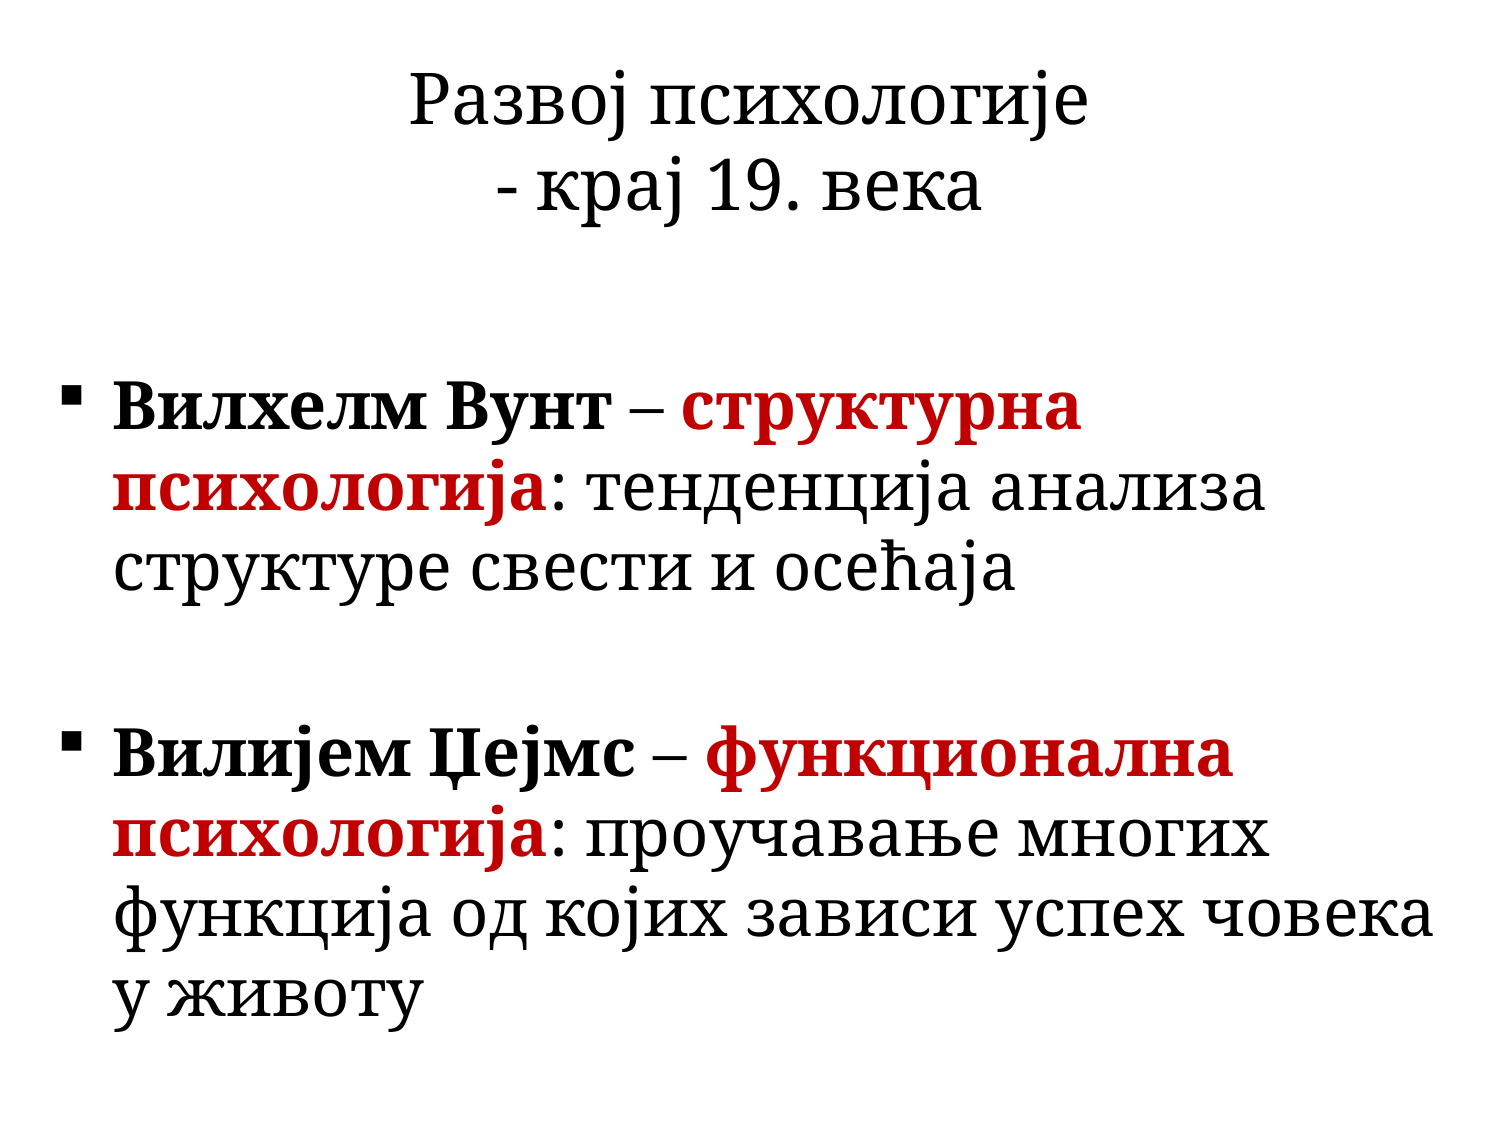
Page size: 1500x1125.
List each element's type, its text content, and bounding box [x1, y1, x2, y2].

title Развој психологије - крај 19. века [74, 44, 1426, 233]
list Вилхелм Вунт – структурна психологија: тенденција анализа структуре свести и осећаја Вилијем Џејмс – функционална психологија: проучавање многих функција од којих зависи успех човека у животу [40, 262, 1500, 1006]
